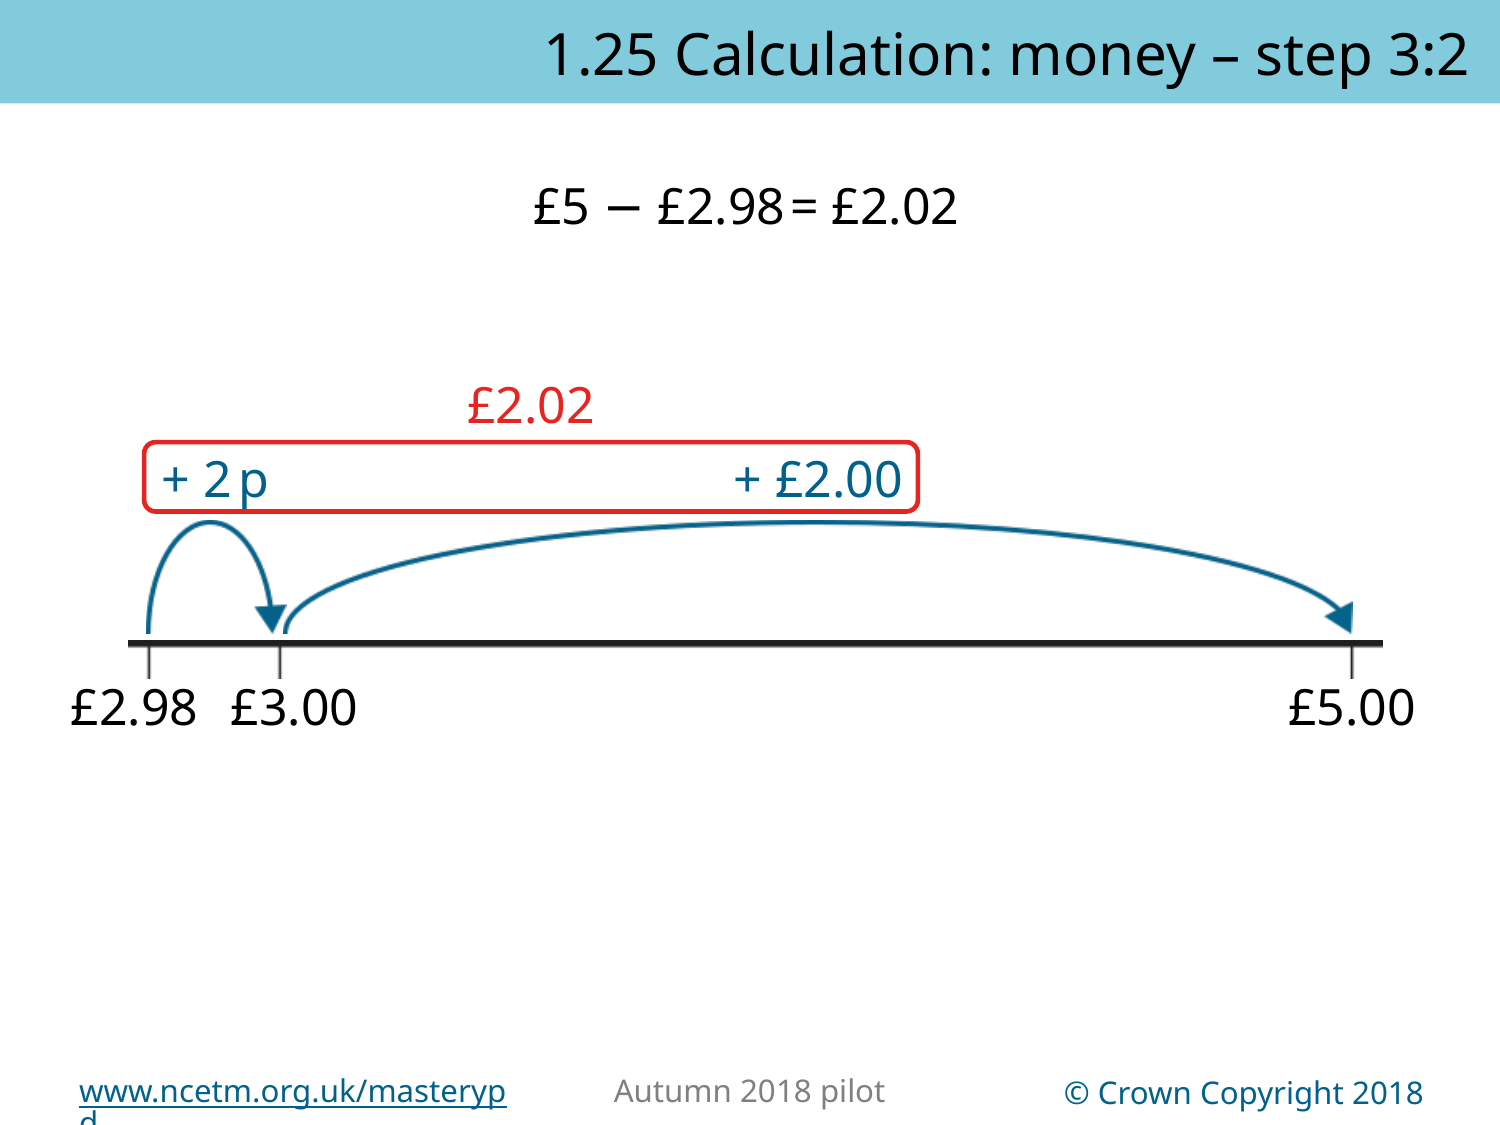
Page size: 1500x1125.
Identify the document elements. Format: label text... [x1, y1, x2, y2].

picture [151, 519, 807, 634]
text_box = £2.02 [801, 166, 975, 242]
text_box £5.00 [1273, 668, 1431, 744]
text_box £3.00 [215, 687, 374, 744]
list 1.25 Calculation: money – step 3:2 [0, 0, 1500, 104]
text_box + £2.00 [718, 505, 918, 516]
text_box £2.02 [452, 365, 610, 441]
text_box £5 − £2.98 [518, 166, 801, 242]
text_box + 2 p [146, 508, 284, 516]
picture [146, 519, 209, 628]
text_box + 2 p [146, 440, 284, 446]
text_box [144, 442, 918, 512]
picture [128, 639, 1383, 679]
text_box £2.98 [55, 668, 214, 744]
text_box + £2.00 [718, 440, 918, 449]
picture [288, 519, 1353, 634]
